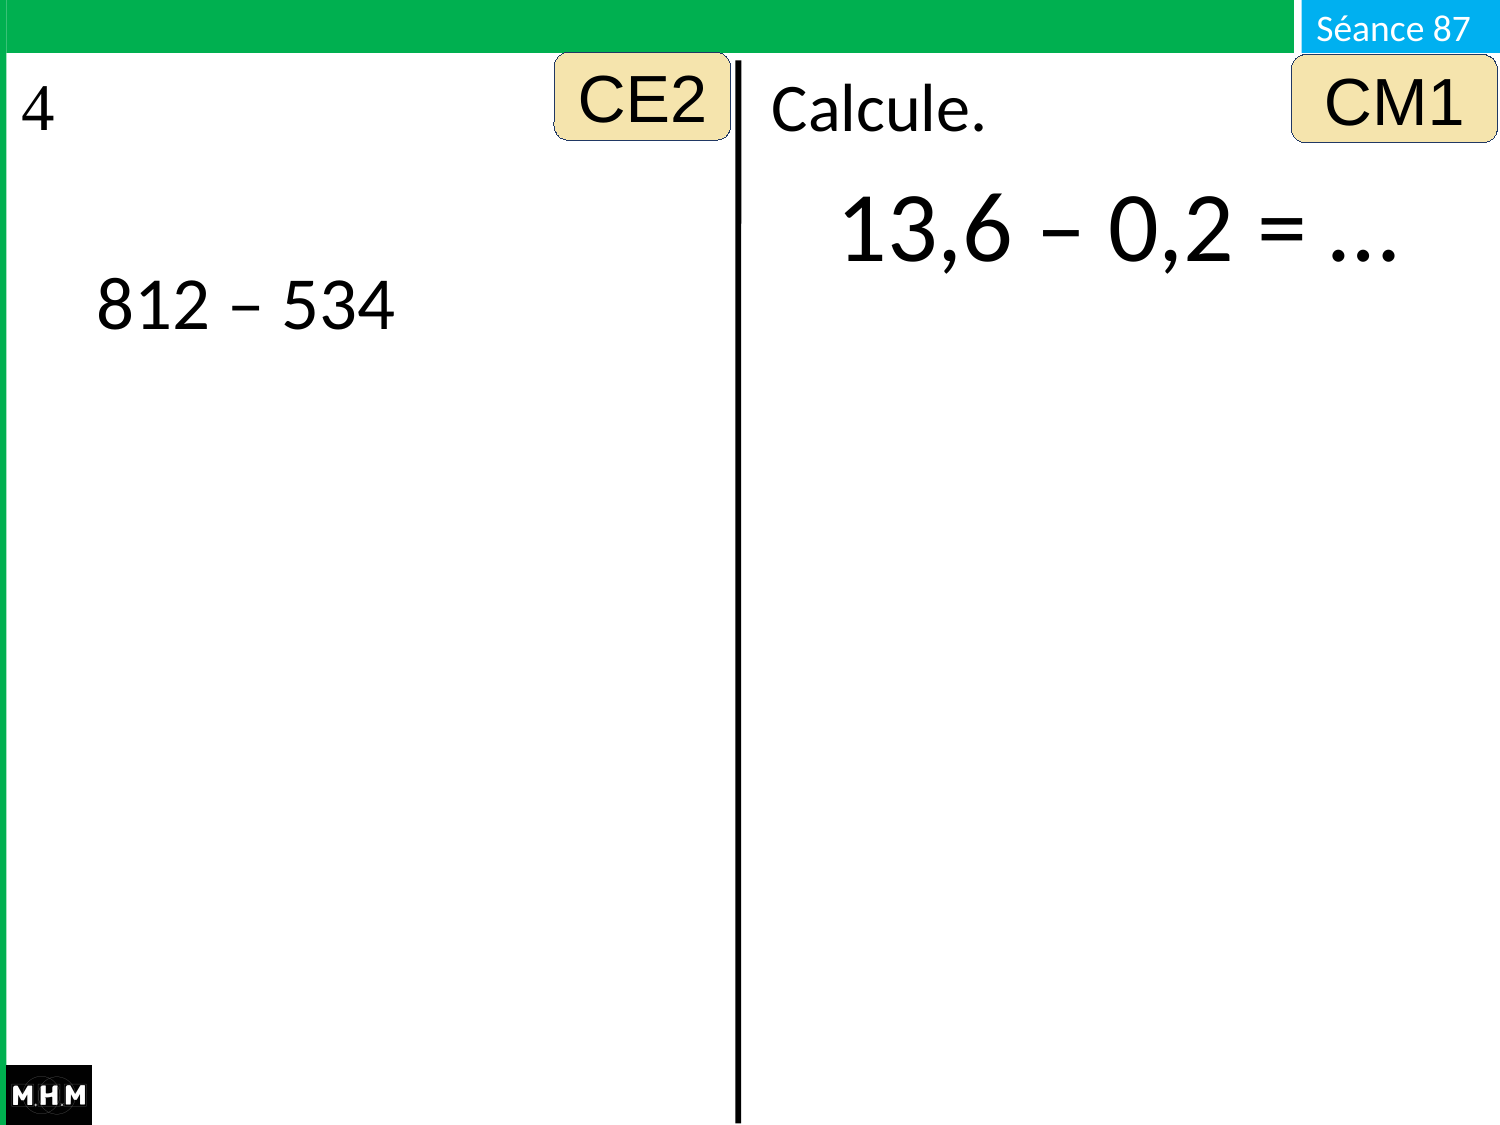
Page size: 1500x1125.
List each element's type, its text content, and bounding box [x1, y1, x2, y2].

text_box CE2 [553, 52, 731, 141]
text_box 812 – 534 [82, 244, 604, 366]
text_box CM1 [1291, 54, 1498, 143]
picture [6, 1065, 92, 1125]
text_box Calcule. [756, 65, 1047, 154]
text_box 13,6 – 0,2 = … [821, 154, 1475, 289]
